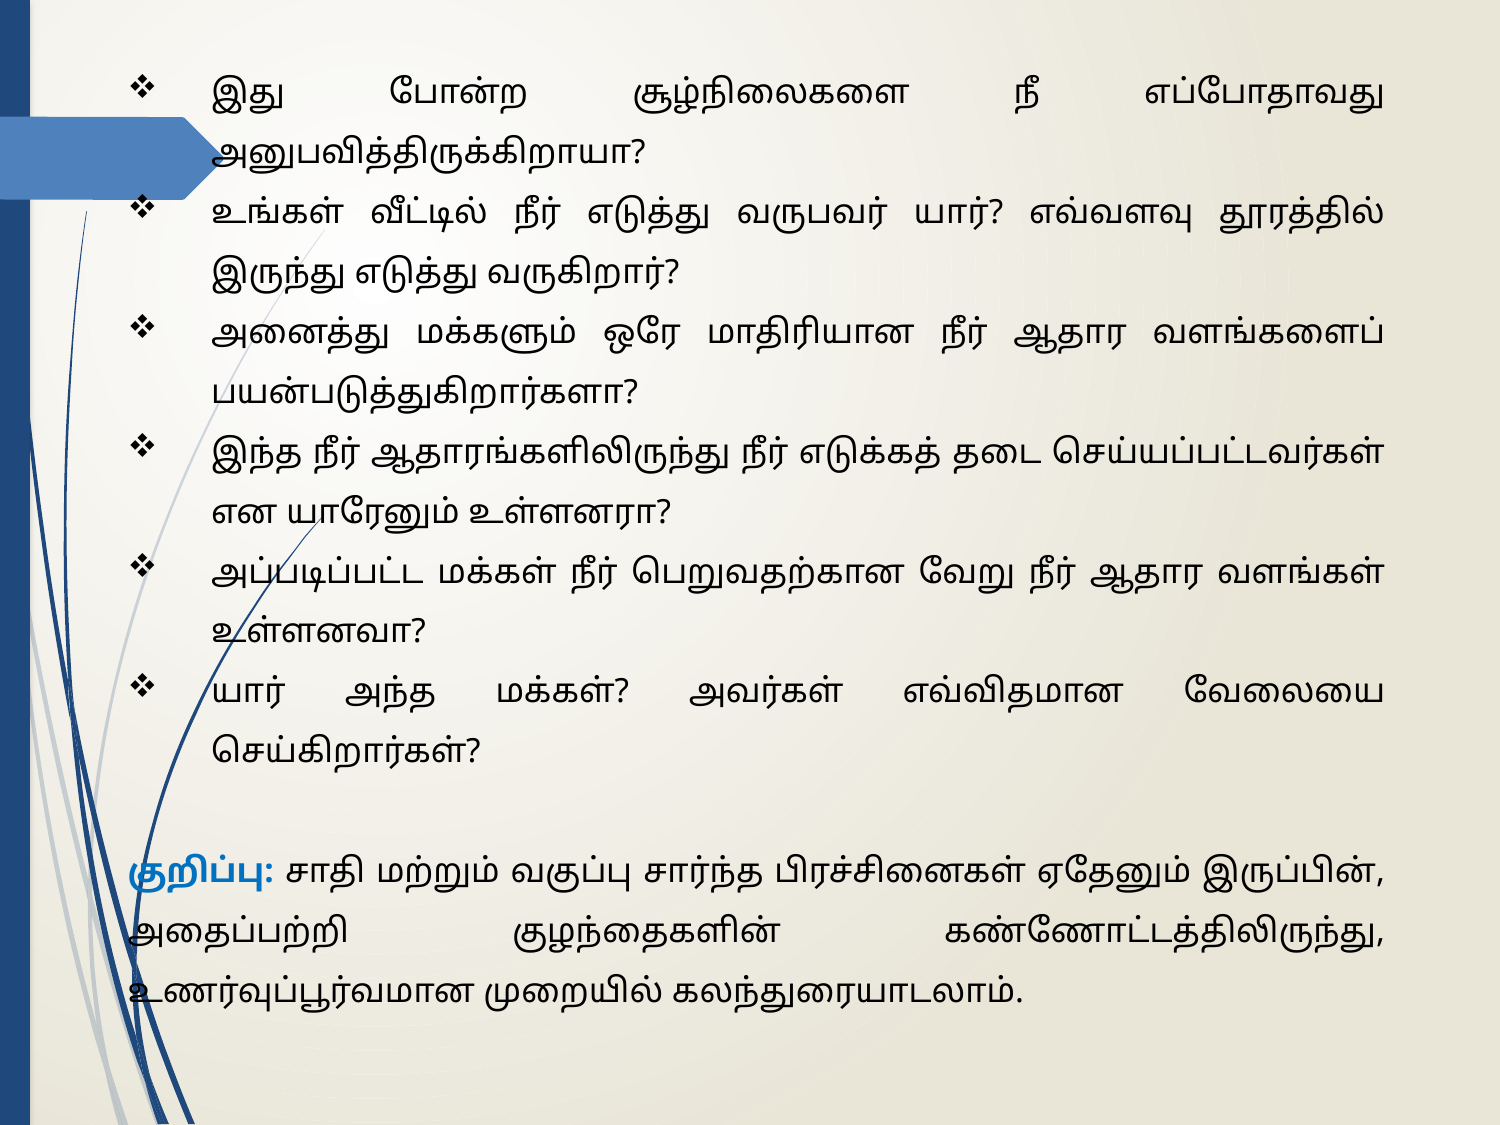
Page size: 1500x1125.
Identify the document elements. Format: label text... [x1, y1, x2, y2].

text_box இது போன்ற சூழ்நிலைகளை நீ எப்போதாவது அனுபவித்திருக்கிறாயா? உங்கள் வீட்டில் நீர் எடுத்து வருபவர் யார்? எவ்வளவு தூரத்தில் இருந்து எடுத்து வருகிறார்? அனைத்து மக்களும் ஒரே மாதிரியான நீர் ஆதார வளங்களைப் பயன்படுத்துகிறார்களா? இந்த நீர் ஆதாரங்களிலிருந்து நீர் எடுக்கத் தடை செய்யப்பட்டவர்கள் என யாரேனும் உள்ளனரா? அப்படிப்பட்ட மக்கள் நீர் பெறுவதற்கான வேறு நீர் ஆதார வளங்கள் உள்ளனவா? யார் அந்த மக்கள்? அவர்கள் எவ்விதமான வேலையை செய்கிறார்கள்? குறிப்பு: சாதி மற்றும் வகுப்பு சார்ந்த பிரச்சினைகள் ஏதேனும் இருப்பின், அதைப்பற்றி குழந்தைகளின் கண்ணோட்டத்திலிருந்து, உணர்வுப்பூர்வமான முறையில் கலந்துரையாடலாம். [112, 43, 1400, 1017]
